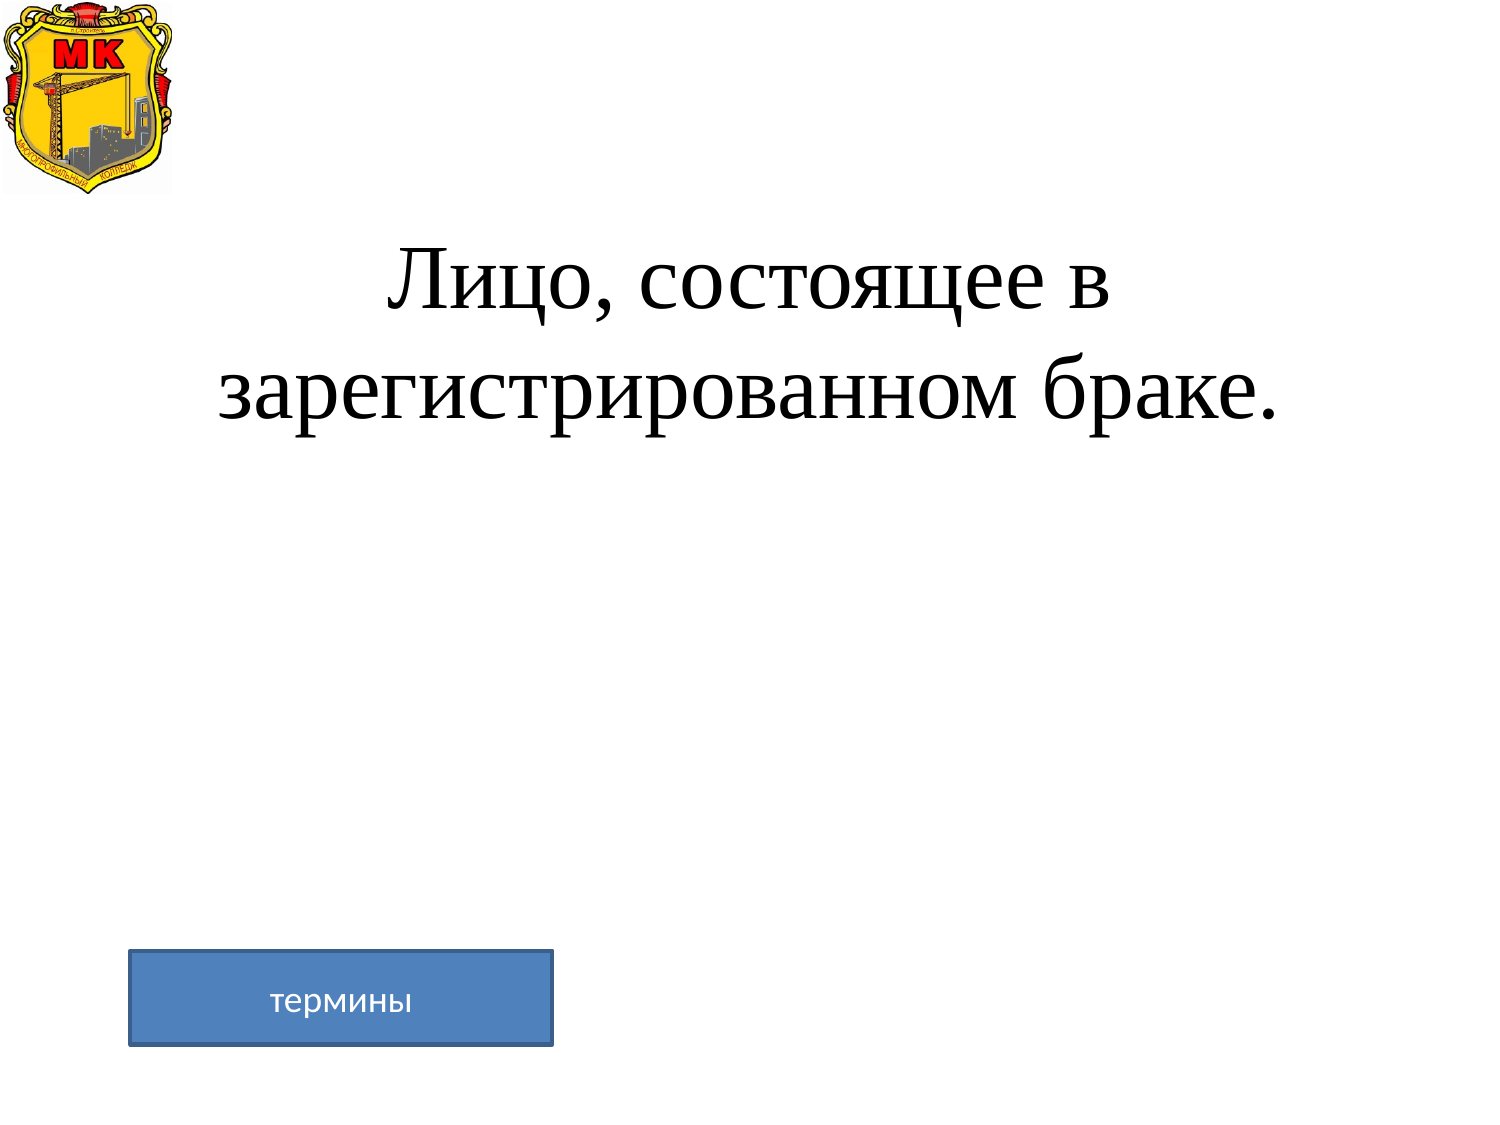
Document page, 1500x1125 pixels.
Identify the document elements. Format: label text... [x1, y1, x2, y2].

title Лицо, состоящее в зарегистрированном браке. [75, 45, 1425, 610]
picture [3, 2, 172, 194]
text_box термины [128, 949, 554, 1047]
